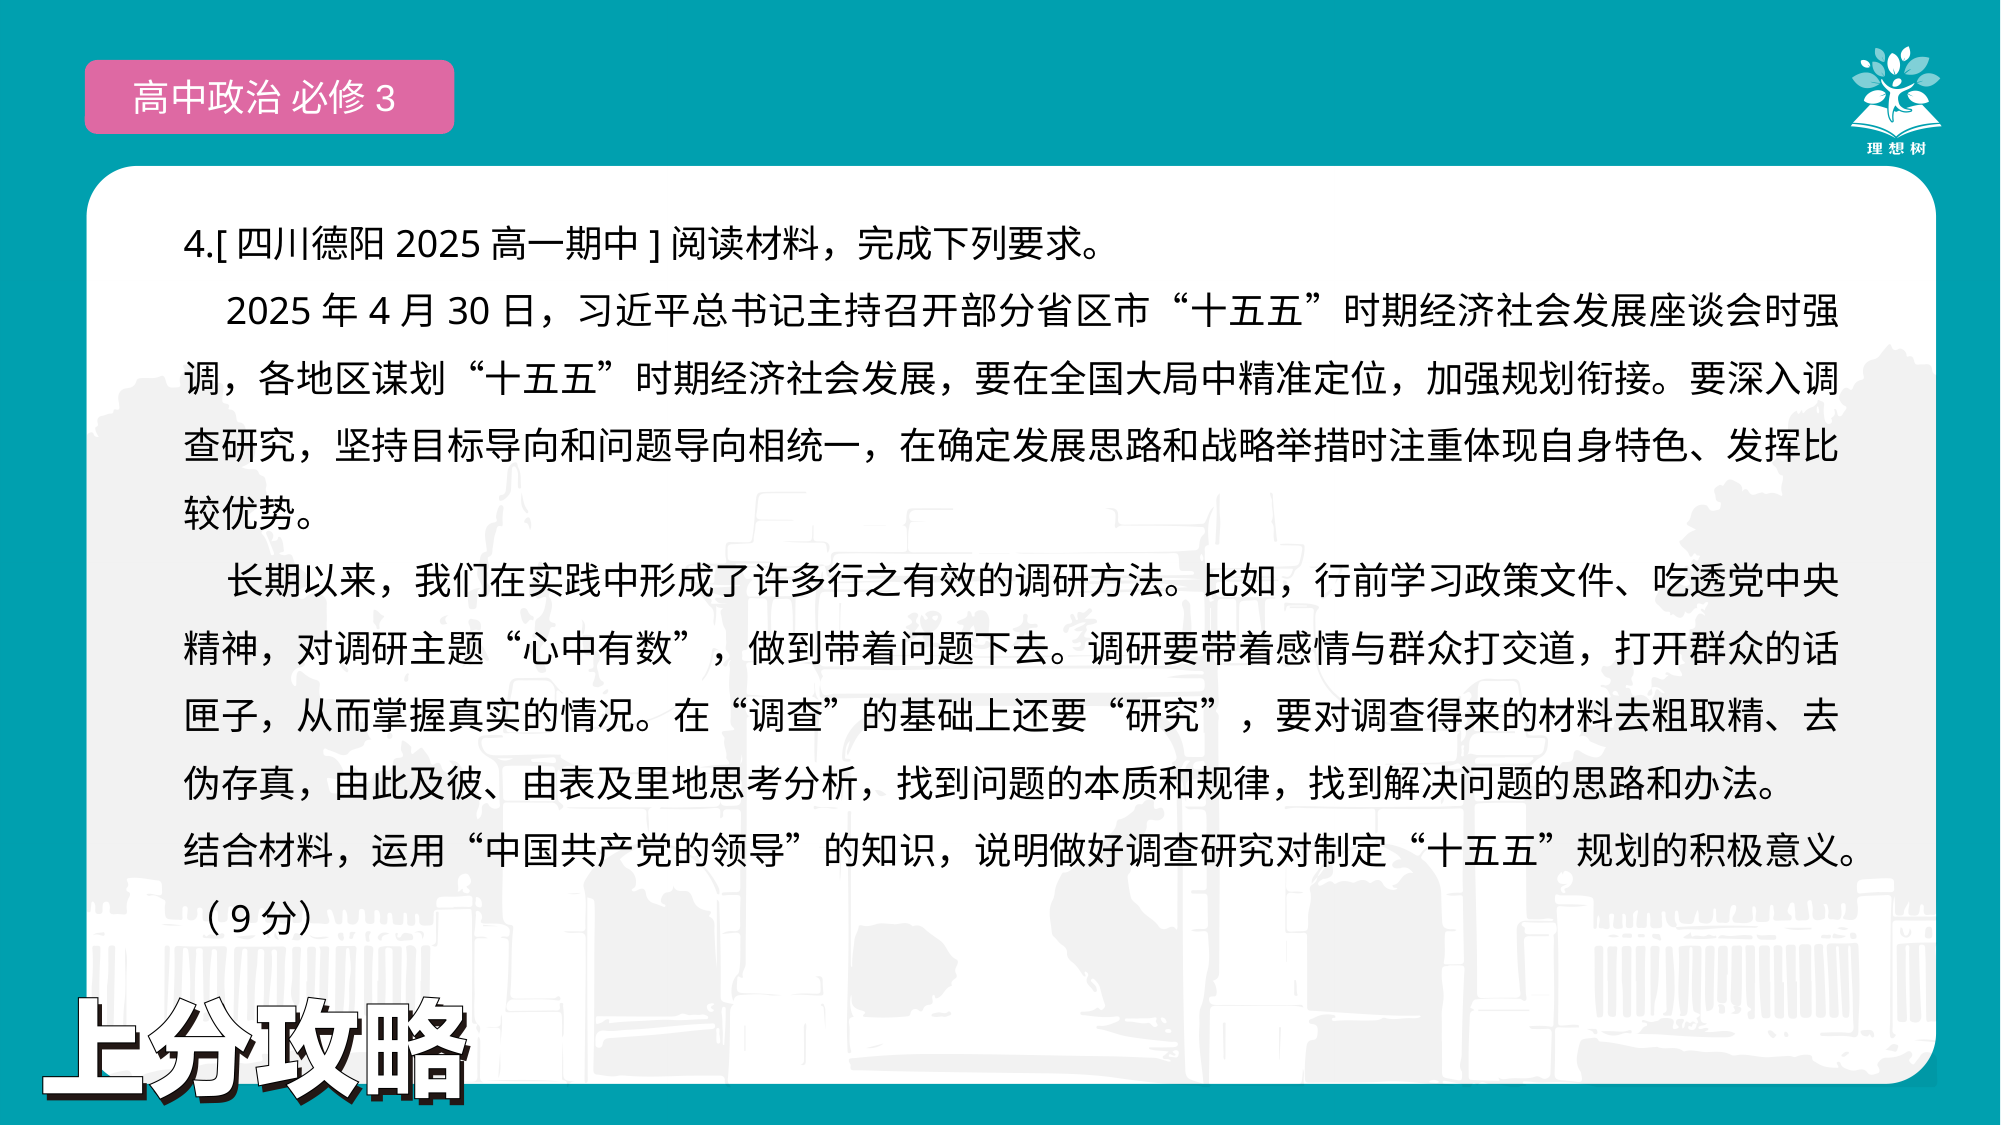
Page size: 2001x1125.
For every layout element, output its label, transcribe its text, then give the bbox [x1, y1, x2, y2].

text_box 4.[四川德阳2025高一期中]阅读材料，完成下列要求。 2025年4月30日，习近平总书记主持召开部分省区市“十五五”时期经济社会发展座谈会时强调，各地区谋划“十五五”时期经济社会发展，要在全国大局中精准定位，加强规划衔接。要深入调查研究，坚持目标导向和问题导向相统一，在确定发展思路和战略举措时注重体现自身特色、发挥比较优势。 长期以来，我们在实践中形成了许多行之有效的调研方法。比如，行前学习政策文件、吃透党中央精神，对调研主题“心中有数”，做到带着问题下去。调研要带着感情与群众打交道，打开群众的话匣子，从而掌握真实的情况。在“调查”的基础上还要“研究”，要对调查得来的材料去粗取精、去伪存真，由此及彼、由表及里地思考分析，找到问题的本质和规律，找到解决问题的思路和办法。 结合材料，运用“中国共产党的领导”的知识，说明做好调查研究对制定“十五五”规划的积极意义。（9分） [168, 189, 1855, 799]
picture [0, 0, 2001, 1125]
text_box 高中政治 必修3 [83, 58, 456, 135]
